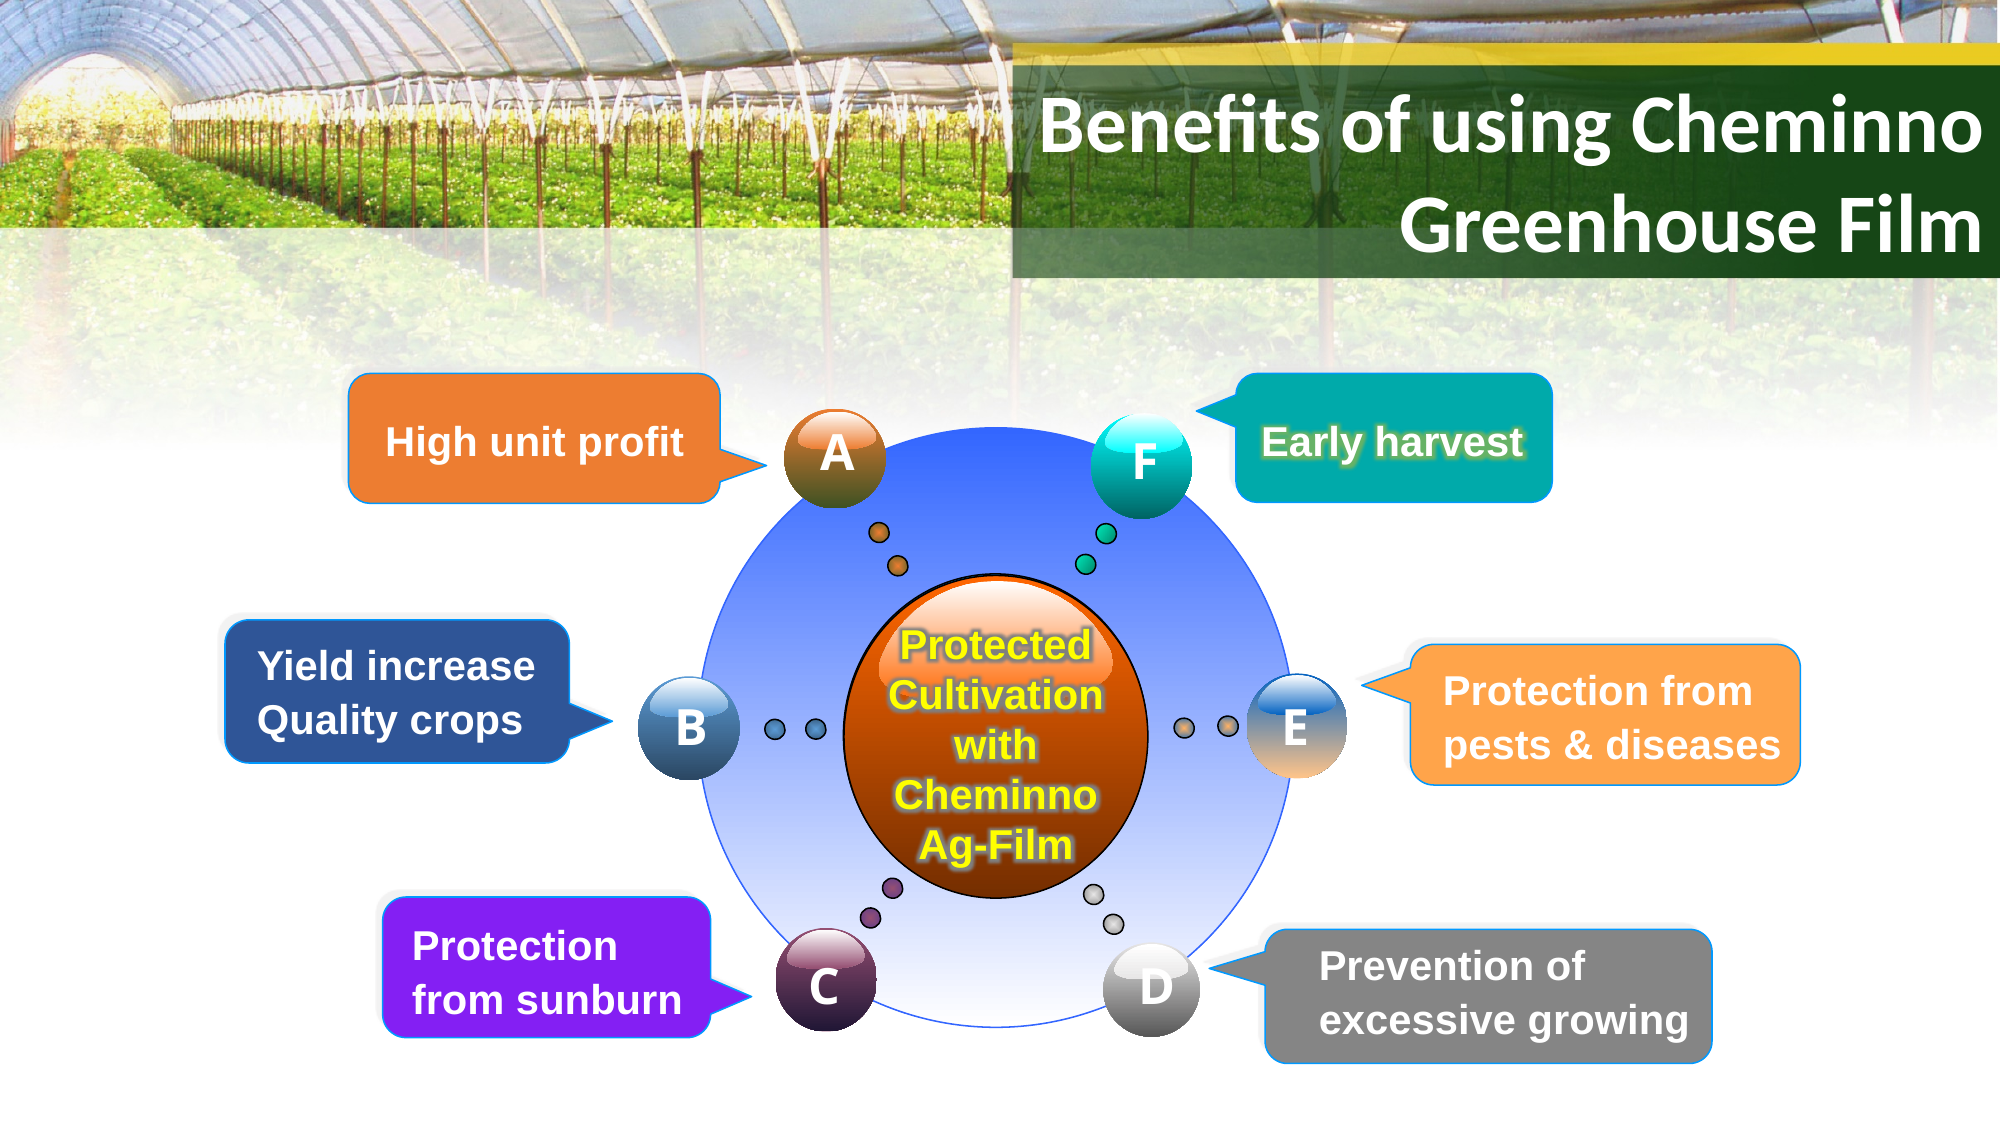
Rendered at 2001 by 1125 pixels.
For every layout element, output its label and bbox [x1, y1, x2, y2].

text_box [1083, 884, 1200, 1037]
text_box [775, 878, 903, 1032]
text_box [784, 408, 909, 576]
text_box [1174, 673, 1348, 779]
text_box [638, 676, 826, 780]
text_box [1075, 413, 1192, 574]
picture [0, 0, 2000, 1125]
text_box [843, 575, 1148, 899]
